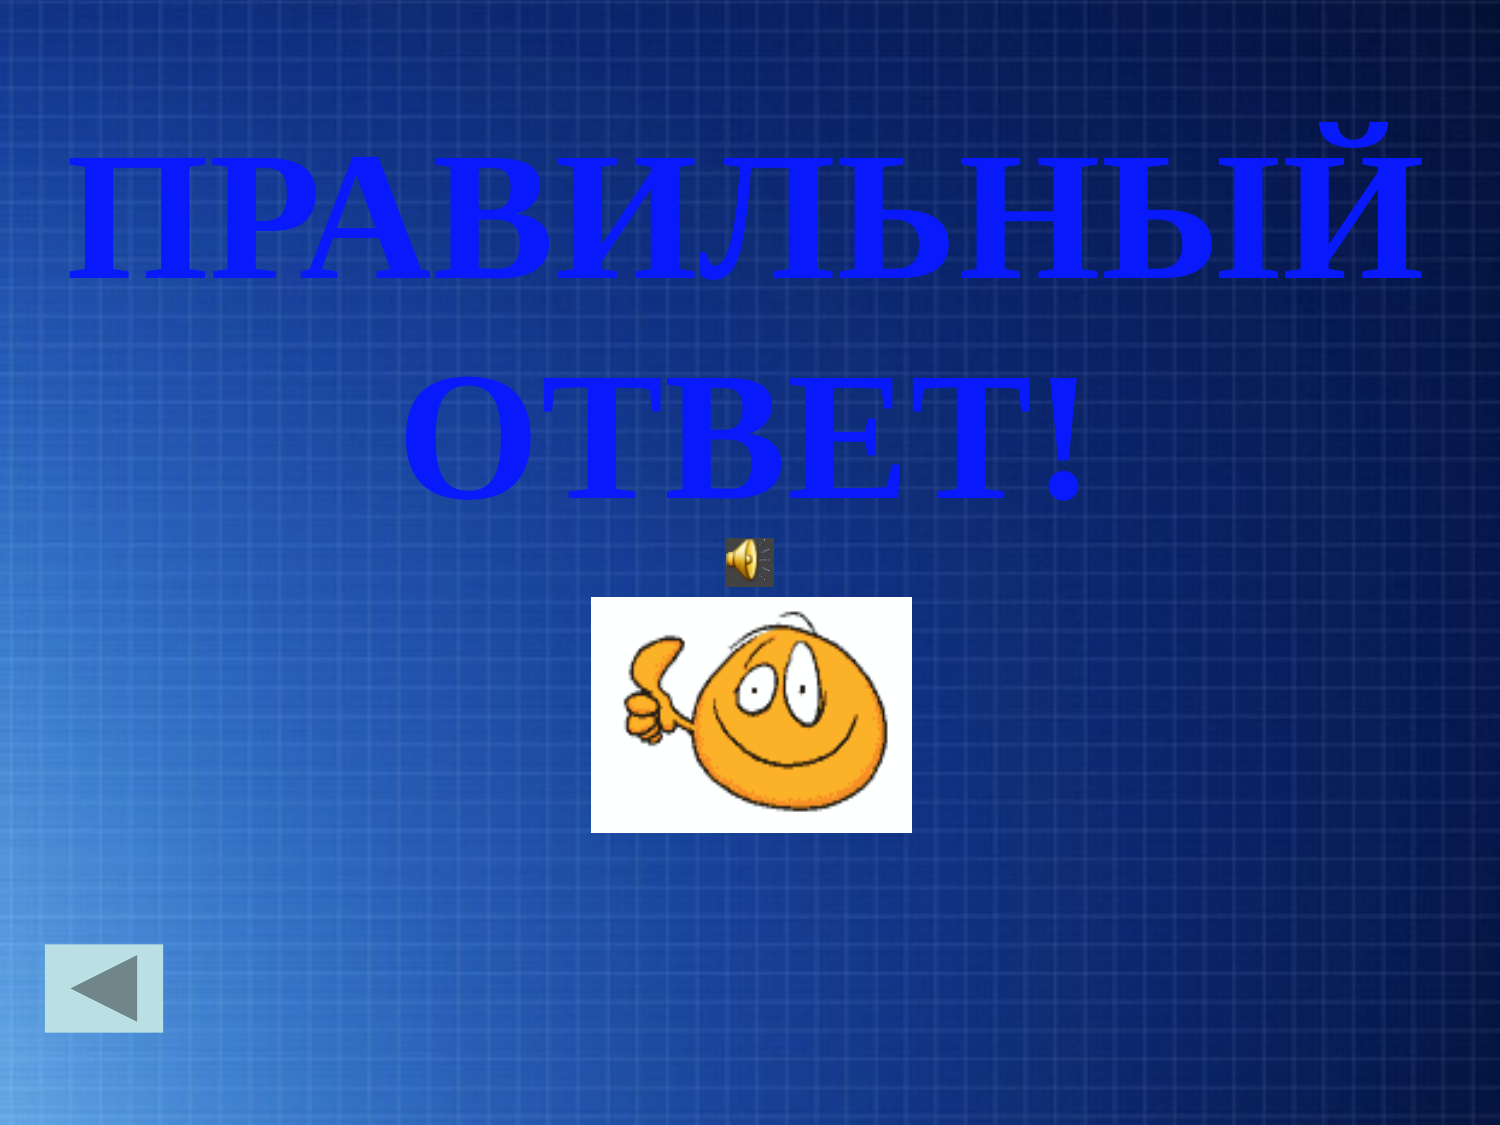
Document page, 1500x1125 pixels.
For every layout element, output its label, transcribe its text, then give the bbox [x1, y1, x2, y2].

text_box [44, 944, 164, 1033]
picture [0, 0, 1500, 1125]
text_box ПРАВИЛЬНЫЙ ОТВЕТ! [29, 88, 1465, 544]
